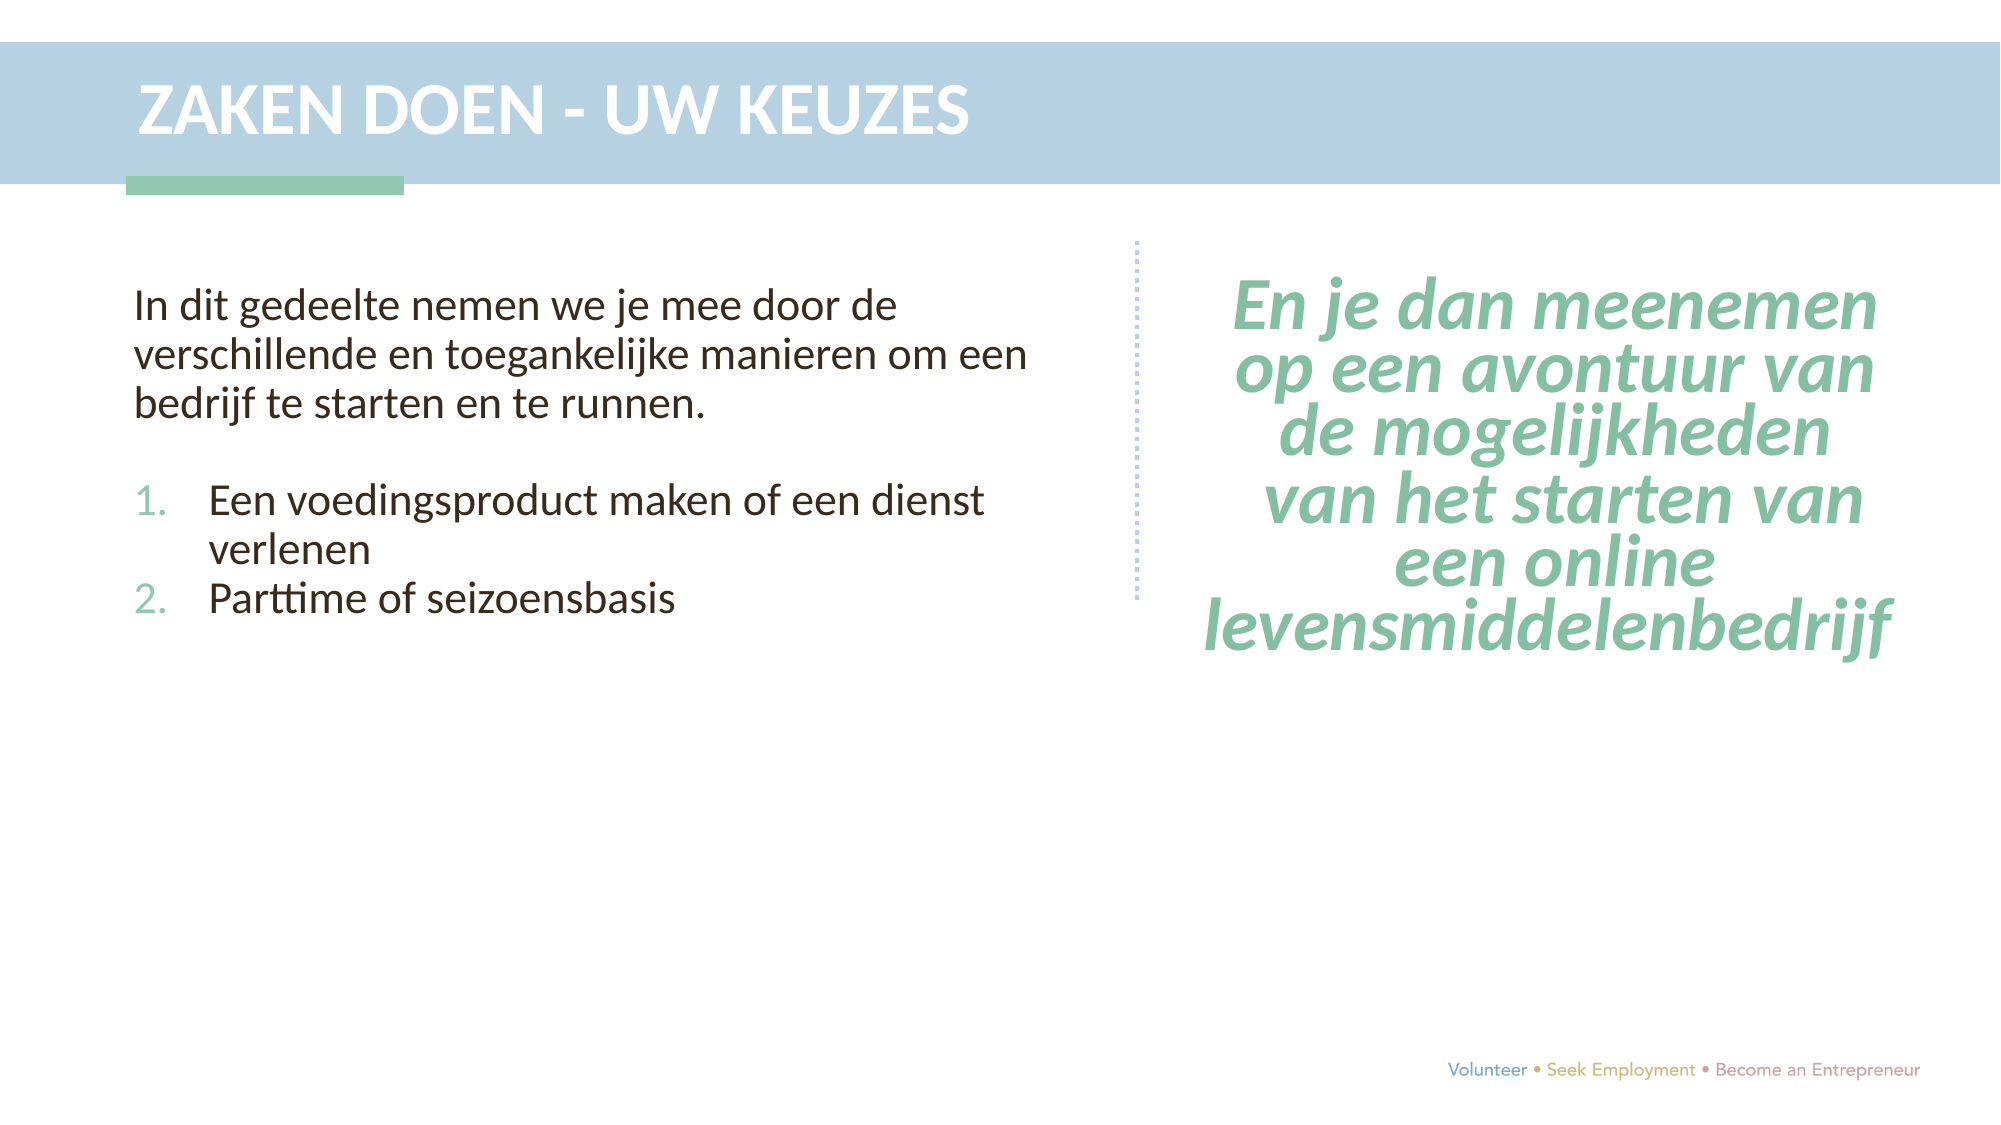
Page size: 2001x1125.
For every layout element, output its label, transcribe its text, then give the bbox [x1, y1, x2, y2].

list In dit gedeelte nemen we je mee door de verschillende en toegankelijke manieren om een bedrijf te starten en te runnen. Een voedingsproduct maken of een dienst verlenen Parttime of seizoensbasis [118, 273, 1063, 1040]
list ZAKEN DOEN - UW KEUZES [123, 51, 1913, 170]
text_box En je dan meenemen op een avontuur van de mogelijkheden van het starten van een online levensmiddelenbedrijf [1173, 273, 1938, 475]
picture [1418, 1046, 1971, 1103]
